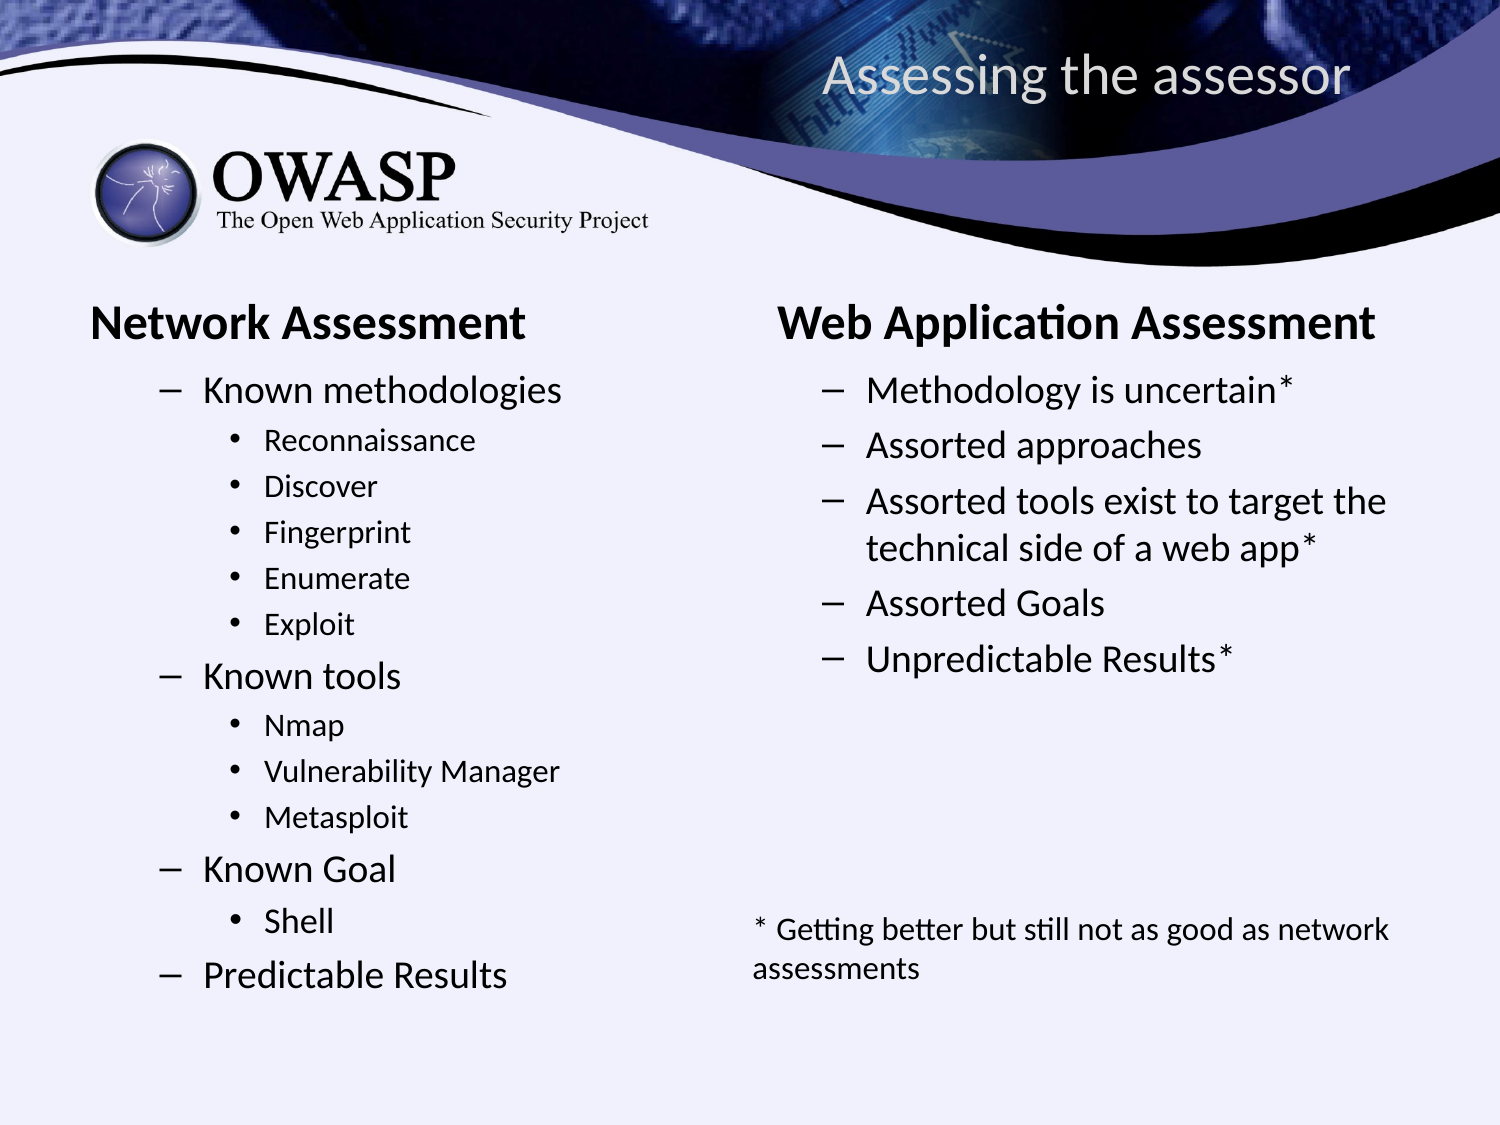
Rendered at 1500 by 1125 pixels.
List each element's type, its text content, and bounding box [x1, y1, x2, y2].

list Methodology is uncertain* Assorted approaches Assorted tools exist to target the technical side of a web app* Assorted Goals Unpredictable Results* * Getting better but still not as good as network assessments [737, 356, 1425, 1005]
list Known methodologies Reconnaissance Discover Fingerprint Enumerate Exploit Known tools Nmap Vulnerability Manager Metasploit Known Goal Shell Predictable Results [75, 356, 737, 1005]
title Assessing the assessor [699, 12, 1475, 130]
list Web Application Assessment [761, 251, 1425, 356]
picture [0, 0, 1500, 1125]
list Network Assessment [75, 251, 738, 356]
